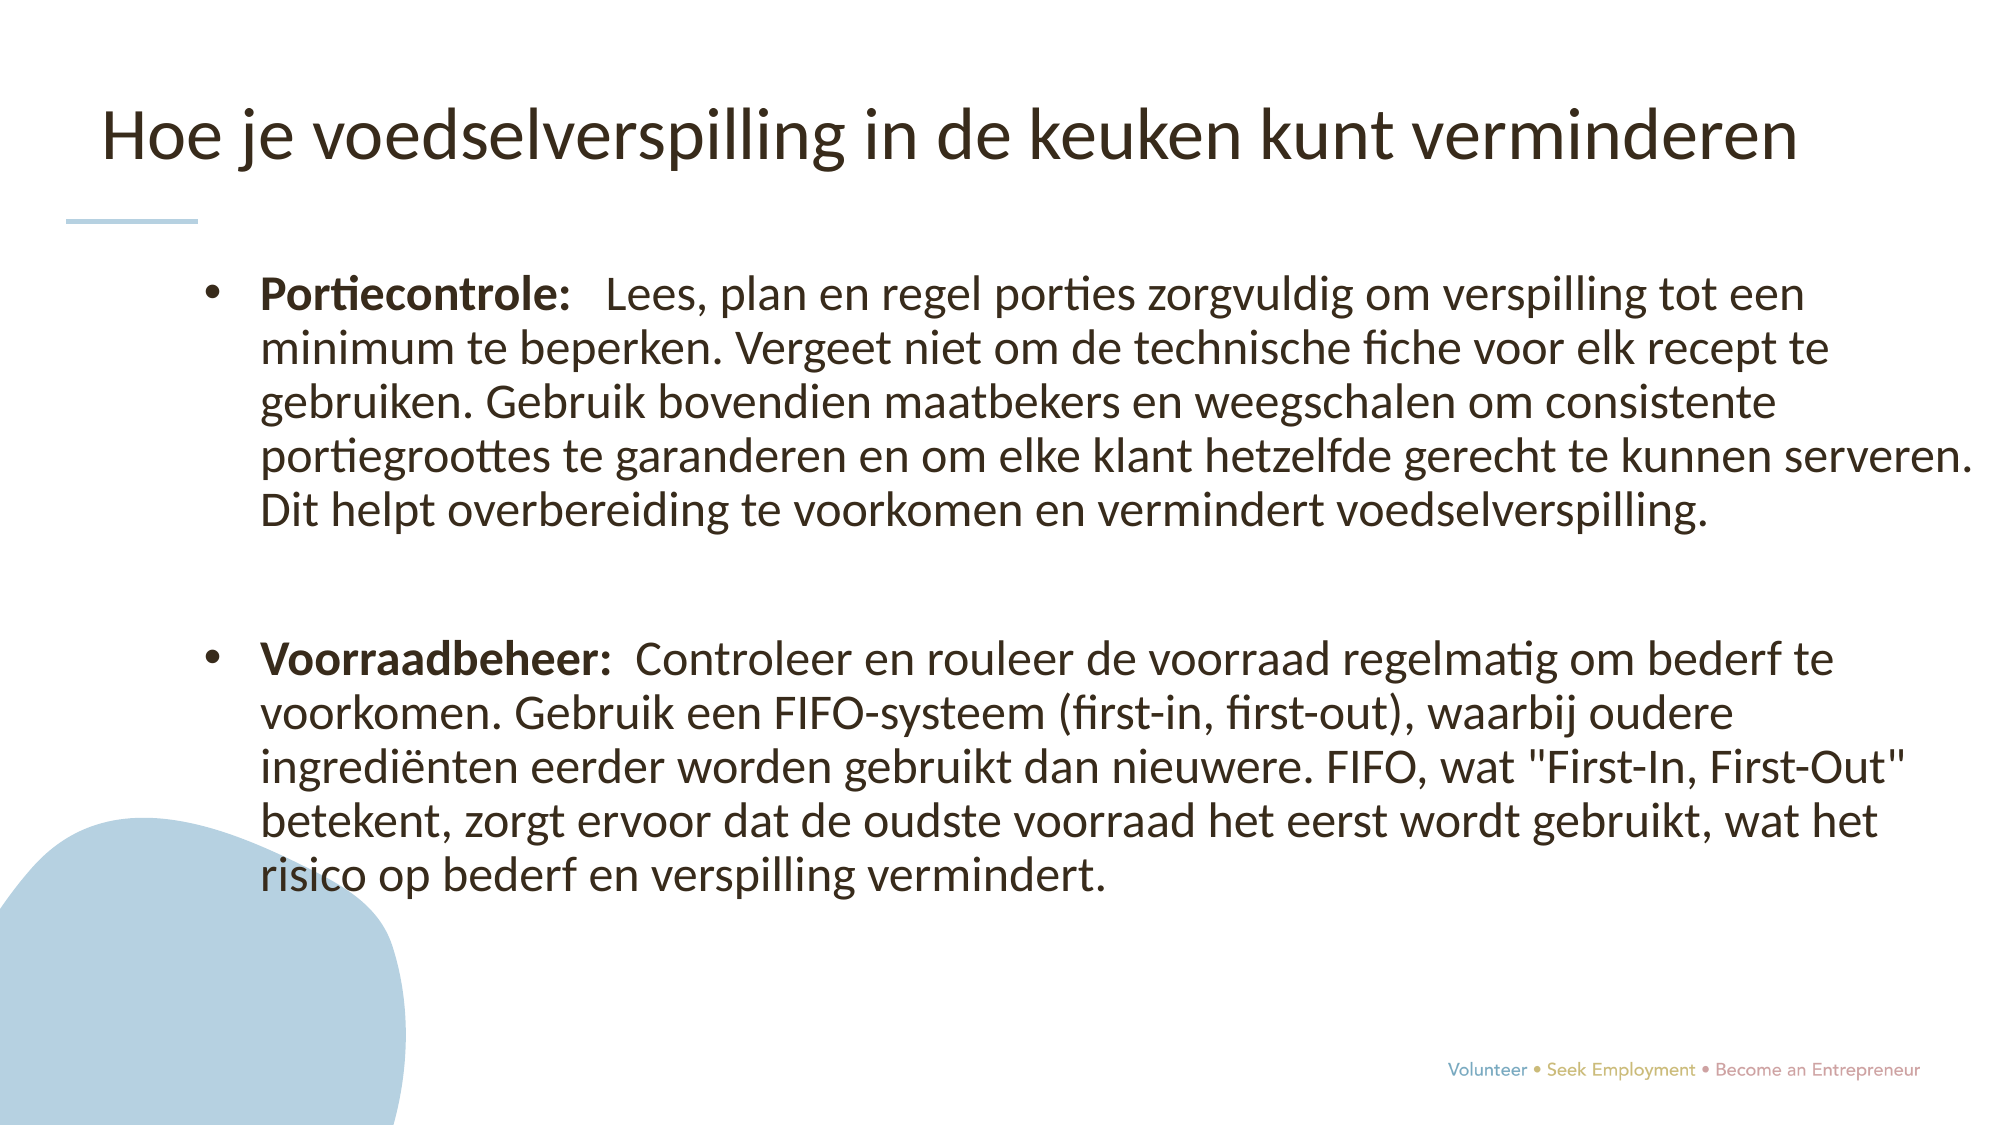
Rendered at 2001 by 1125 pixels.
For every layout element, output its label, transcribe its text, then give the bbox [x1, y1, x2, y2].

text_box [0, 817, 406, 1125]
list Hoe je voedselverspilling in de keuken kunt verminderen [86, 88, 1928, 184]
picture [1418, 1046, 1971, 1103]
list Portiecontrole: Lees, plan en regel porties zorgvuldig om verspilling tot een minimum te beperken. Vergeet niet om de technische fiche voor elk recept te gebruiken. Gebruik bovendien maatbekers en weegschalen om consistente portiegroottes te garanderen en om elke klant hetzelfde gerecht te kunnen serveren. Dit helpt overbereiding te voorkomen en vermindert voedselverspilling. Voorraadbeheer: Controleer en rouleer de voorraad regelmatig om bederf te voorkomen. Gebruik een FIFO-systeem (first-in, first-out), waarbij oudere ingrediënten eerder worden gebruikt dan nieuwere. FIFO, wat "First-In, First-Out" betekent, zorgt ervoor dat de oudste voorraad het eerst wordt gebruikt, wat het risico op bederf en verspilling vermindert. [189, 259, 1994, 973]
text_box [66, 219, 198, 224]
